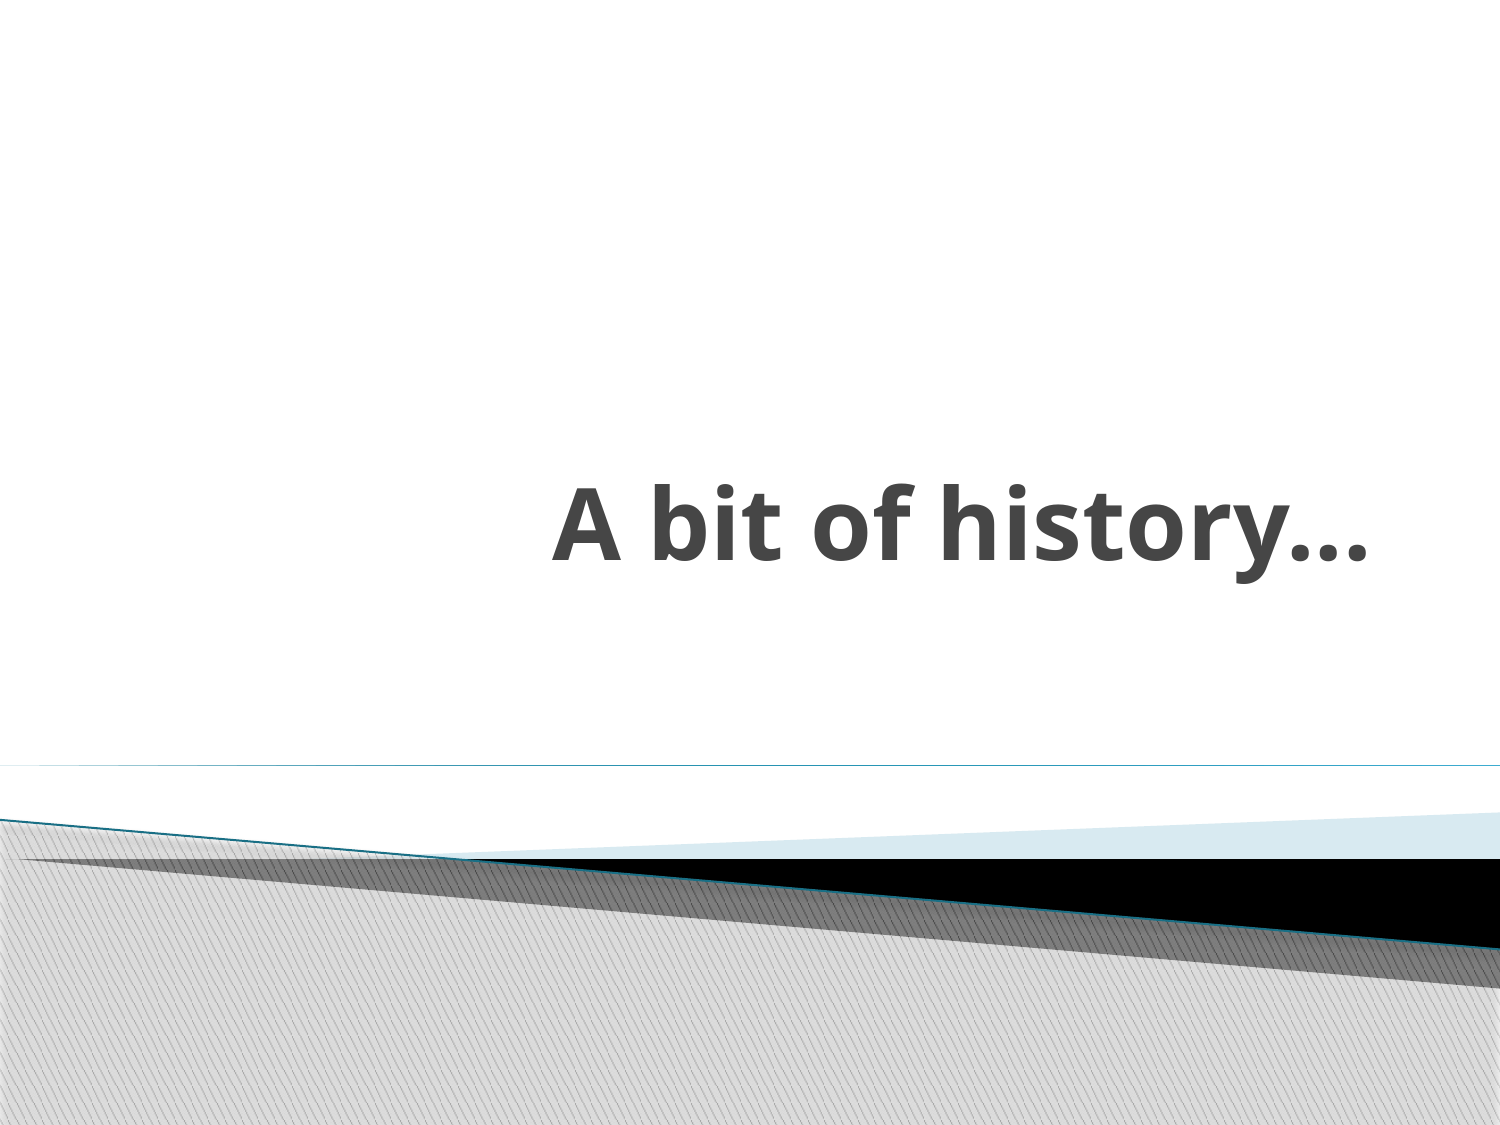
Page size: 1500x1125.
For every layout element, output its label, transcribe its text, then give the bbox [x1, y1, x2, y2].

title A bit of history... [112, 287, 1388, 588]
picture [5, 859, 1500, 989]
